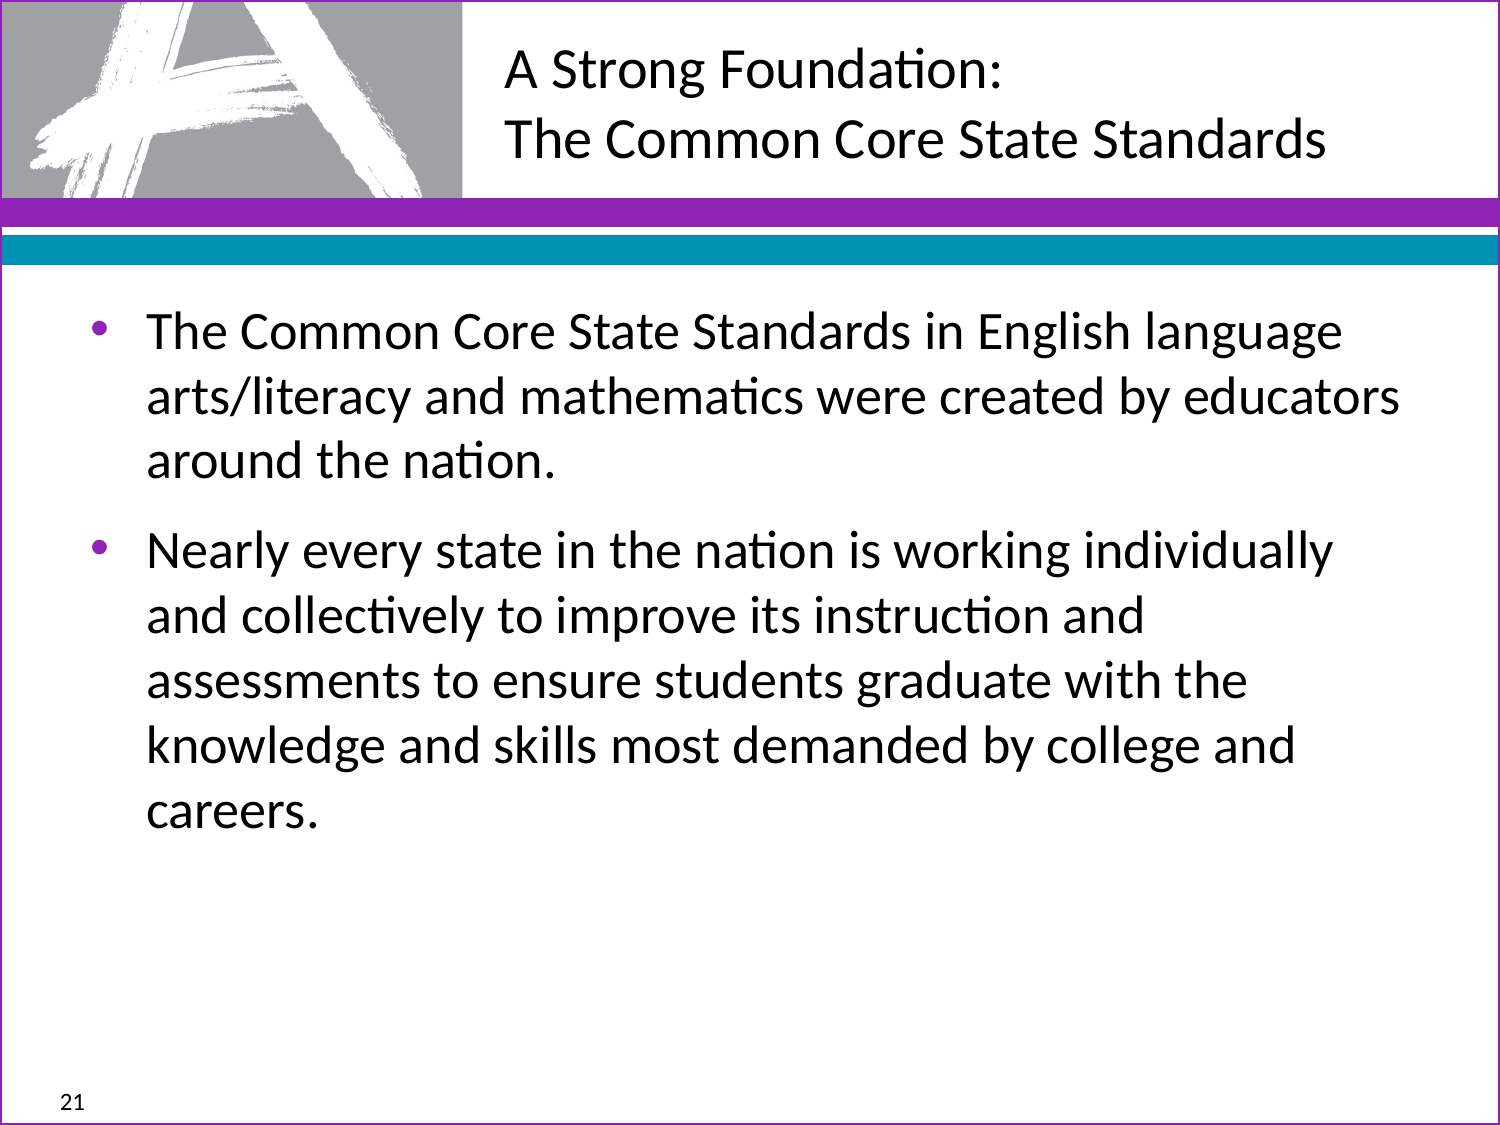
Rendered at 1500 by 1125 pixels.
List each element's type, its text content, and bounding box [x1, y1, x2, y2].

picture [2, 2, 462, 198]
list The Common Core State Standards in English language arts/literacy and mathematics were created by educators around the nation. Nearly every state in the nation is working individually and collectively to improve its instruction and assessments to ensure students graduate with the knowledge and skills most demanded by college and careers. [75, 287, 1425, 1030]
slide_number 21 [0, 1077, 100, 1125]
title A Strong Foundation: The Common Core State Standards [462, 0, 1500, 200]
